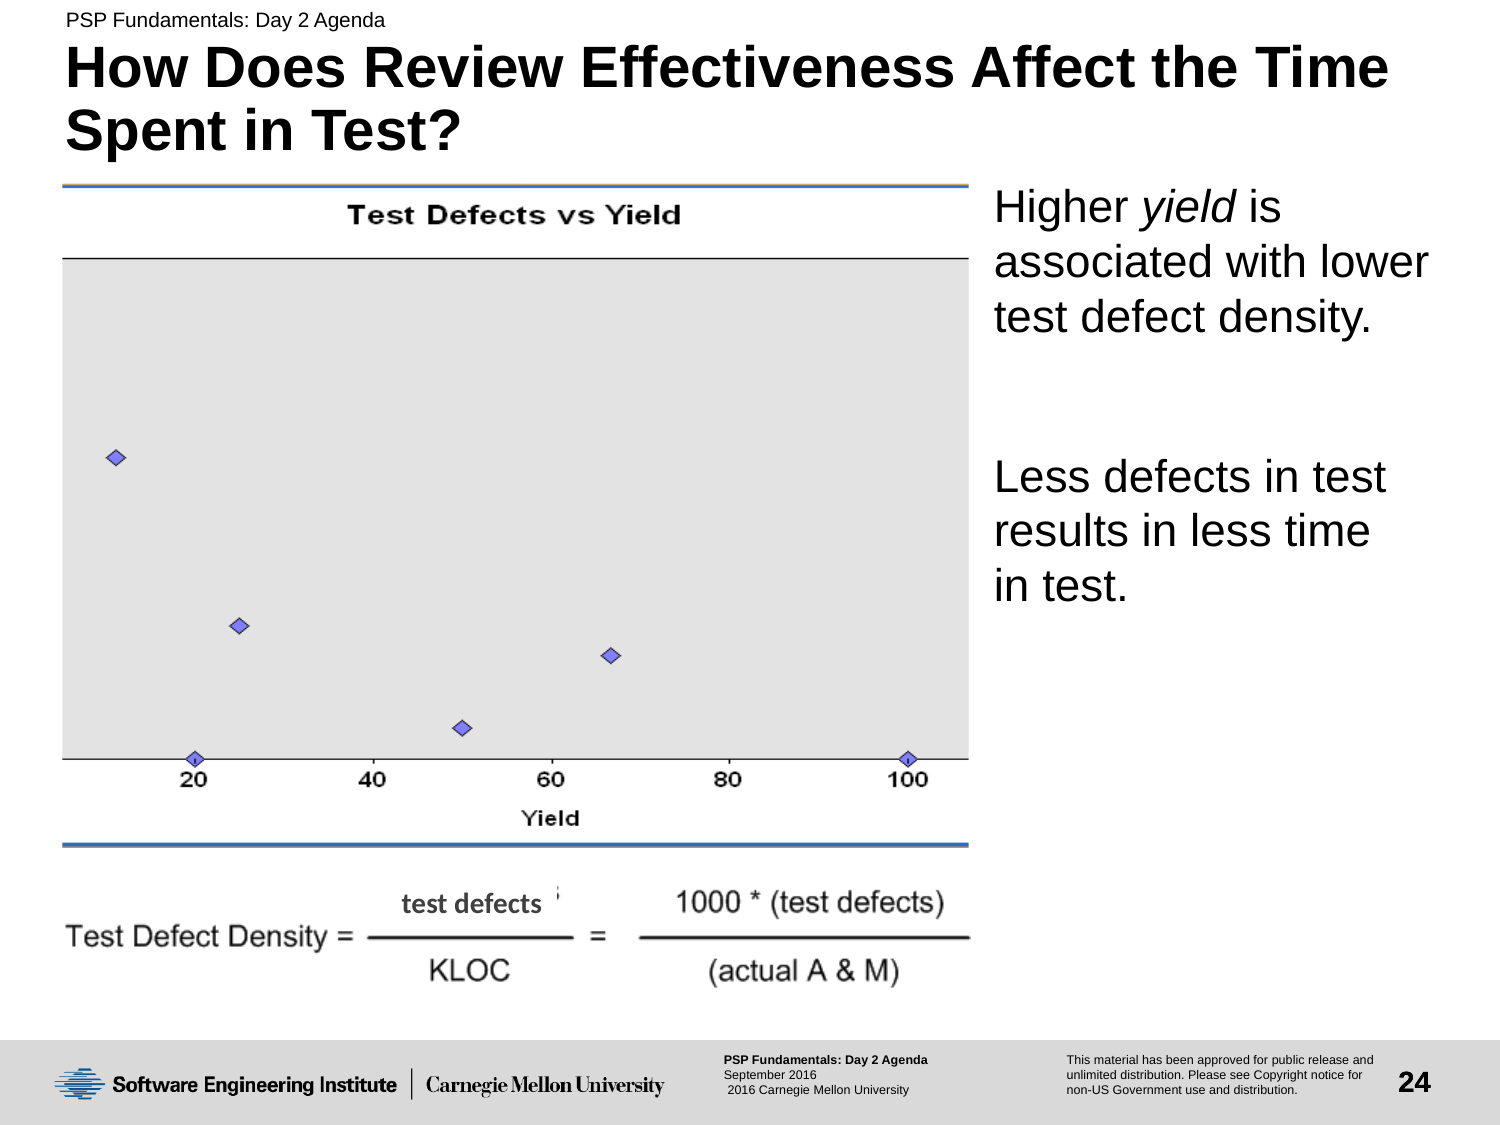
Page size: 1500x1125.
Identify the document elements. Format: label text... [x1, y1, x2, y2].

list Higher yield is associated with lower test defect density. Less defects in test results in less time in test. [993, 176, 1432, 1000]
title How Does Review Effectiveness Affect the Time Spent in Test? [65, 37, 1430, 168]
picture [46, 1061, 673, 1104]
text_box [65, 869, 971, 991]
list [62, 183, 969, 848]
